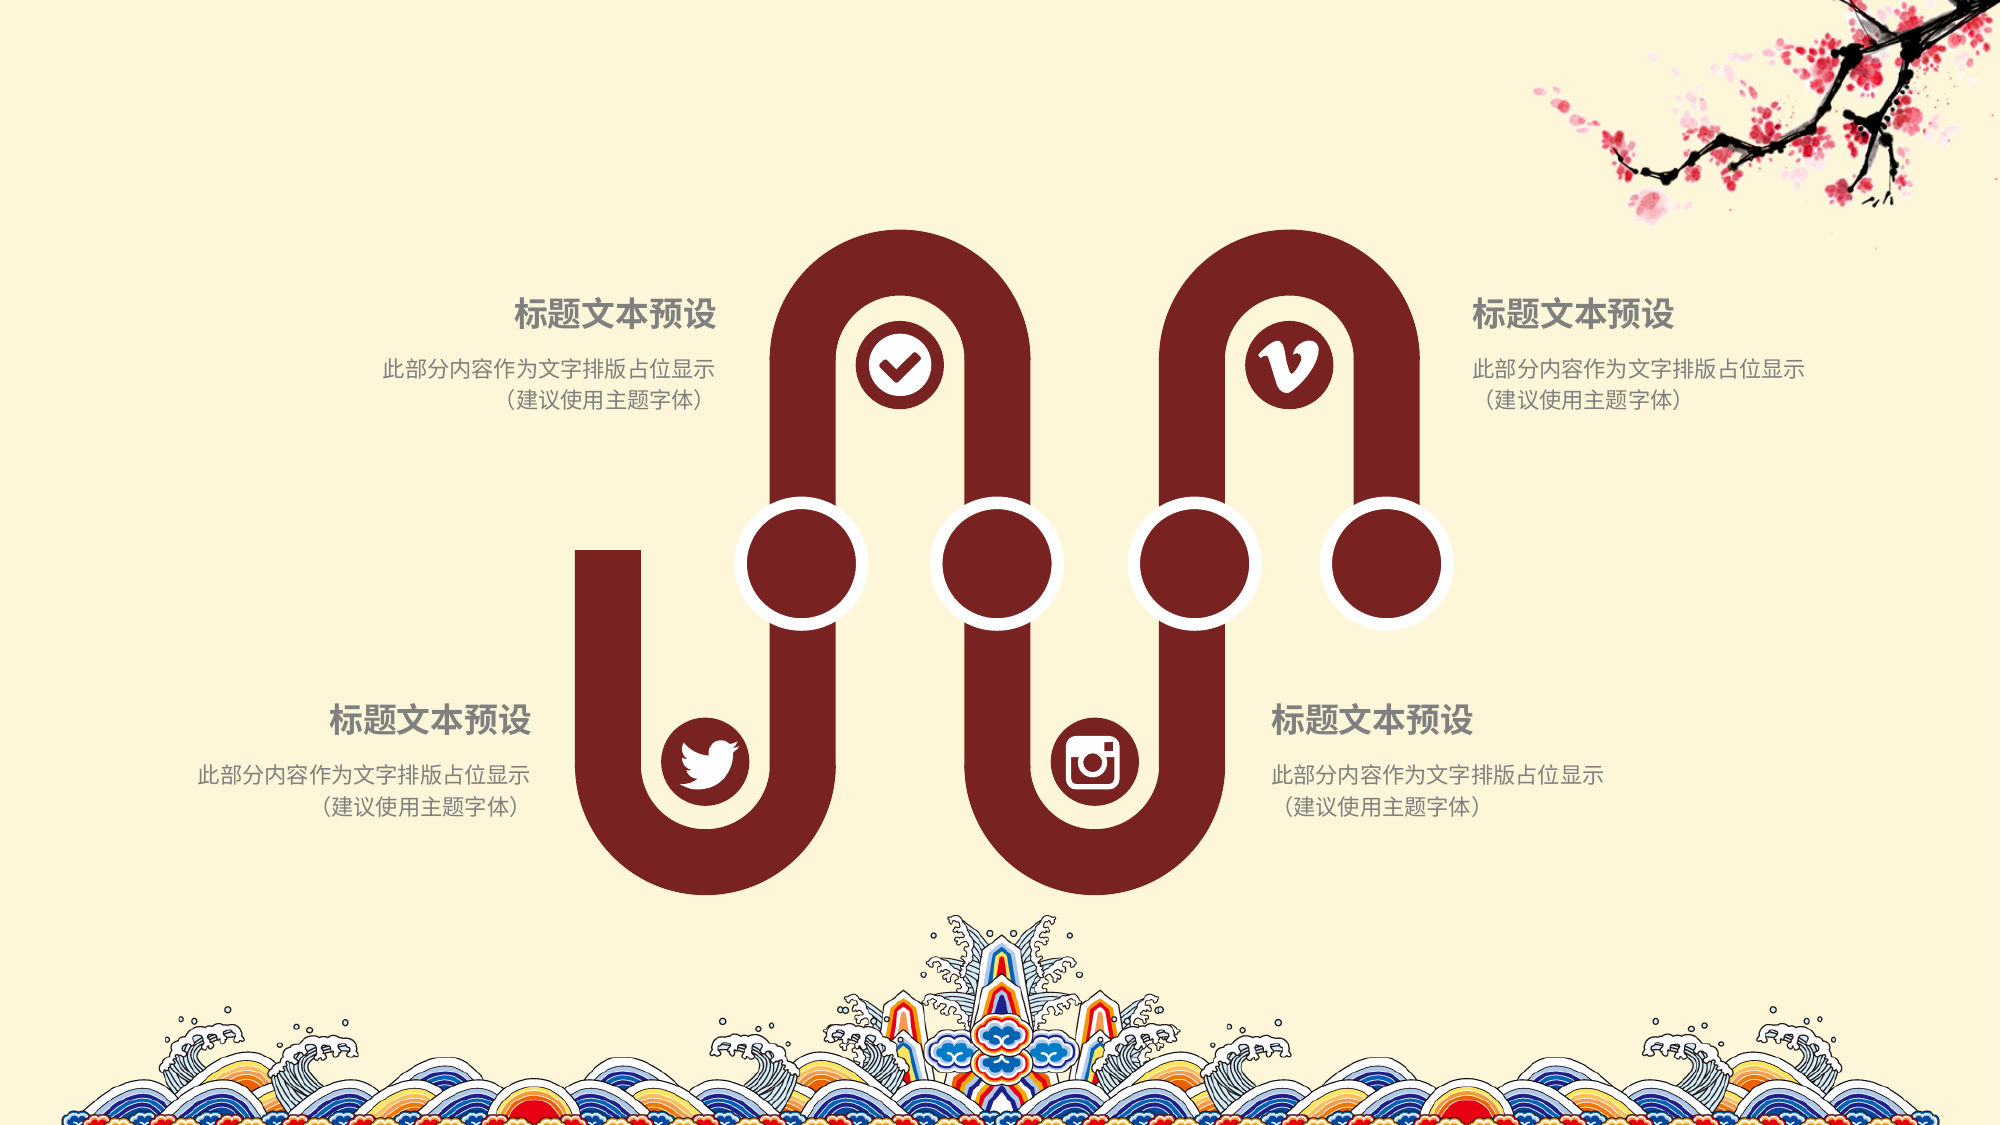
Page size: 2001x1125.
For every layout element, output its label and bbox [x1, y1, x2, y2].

text_box [574, 229, 1448, 896]
picture [0, 915, 2000, 1125]
text_box [1456, 292, 1861, 430]
text_box [152, 698, 548, 836]
text_box [337, 292, 574, 430]
picture [1530, 0, 2000, 250]
text_box [1448, 698, 1659, 836]
